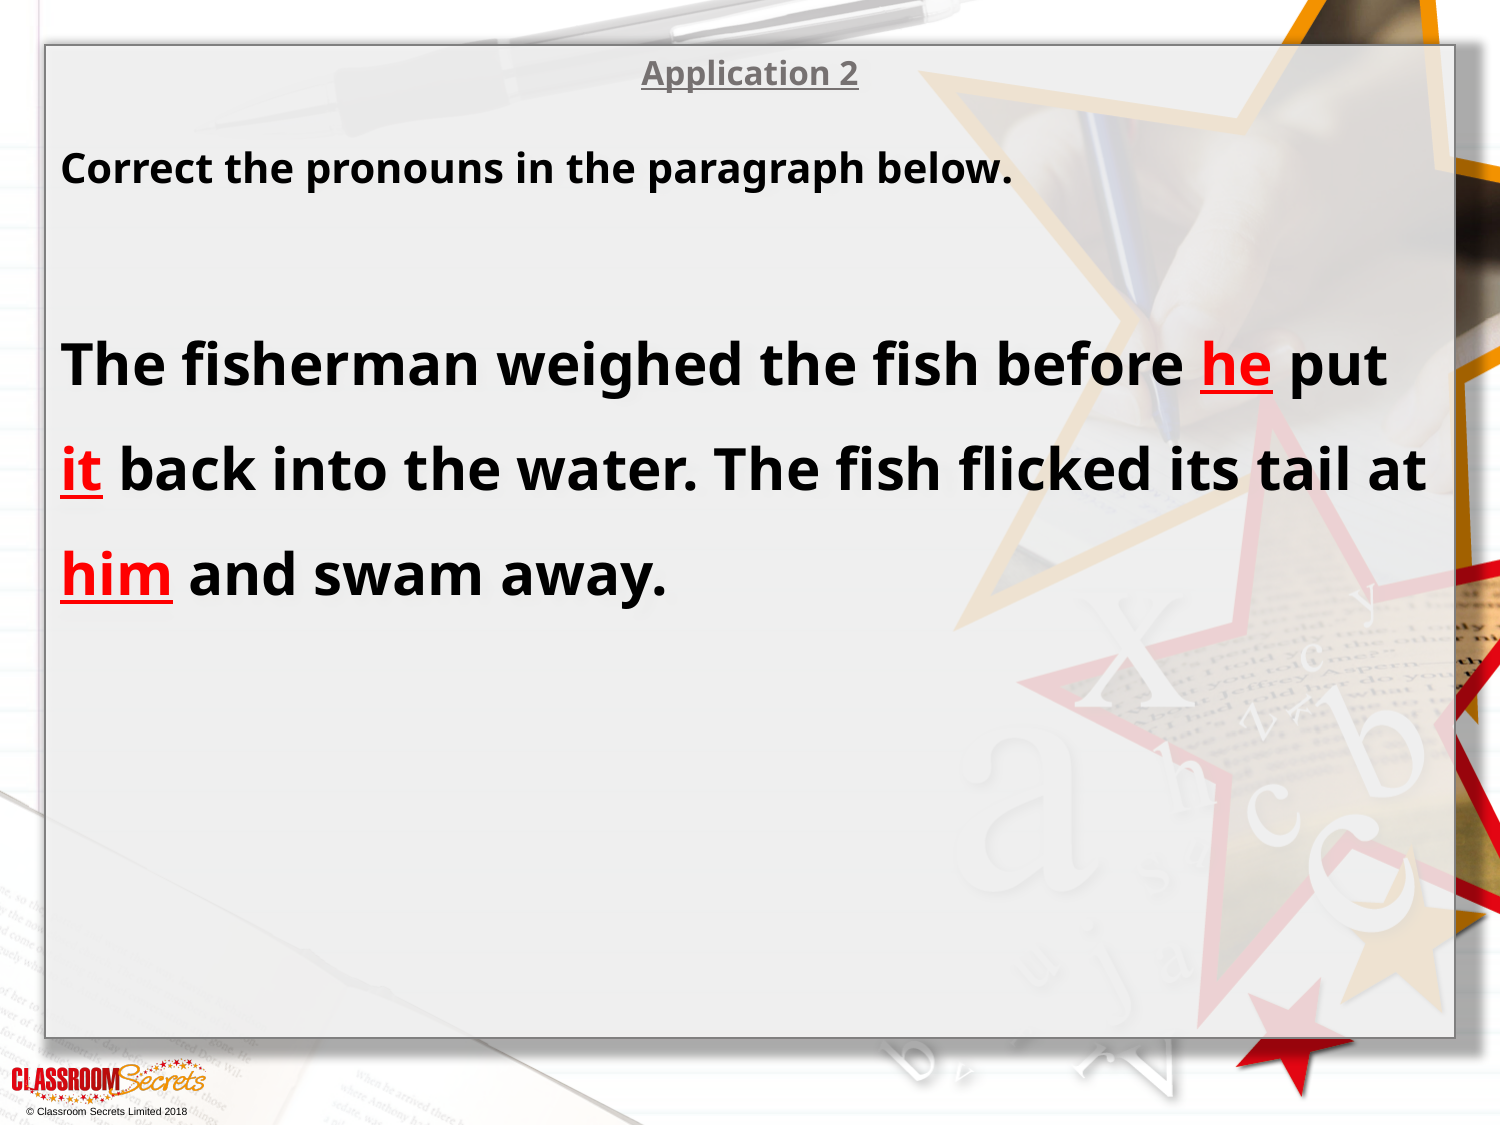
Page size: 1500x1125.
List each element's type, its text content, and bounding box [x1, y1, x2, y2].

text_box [11, 1058, 207, 1125]
text_box Application 2 Correct the pronouns in the paragraph below. The fisherman weighed the fish before he put it back into the water. The fish flicked its tail at him and swam away. [44, 44, 1456, 1039]
picture [0, 0, 1500, 1125]
